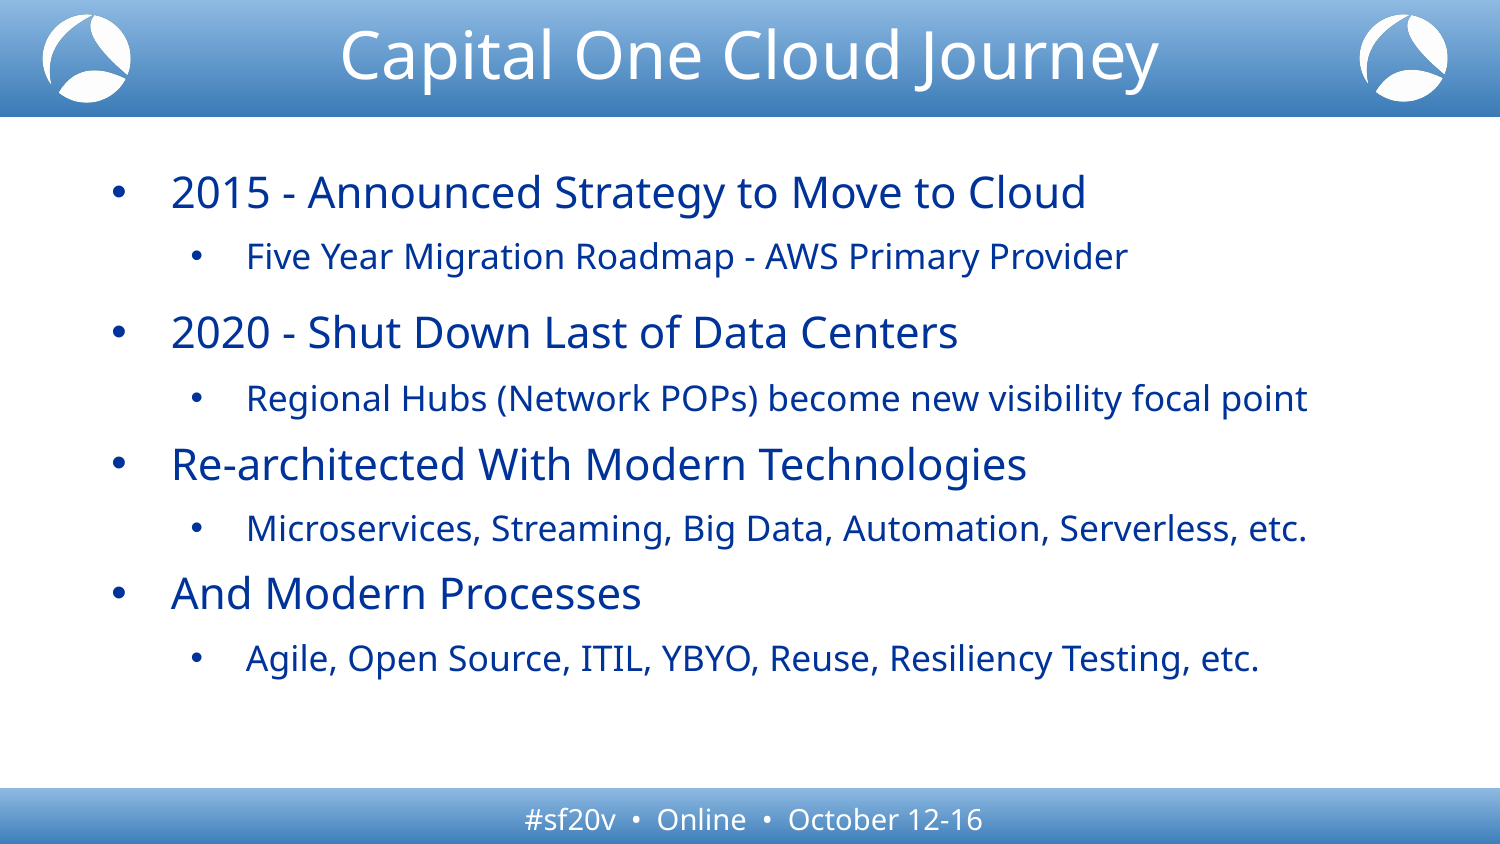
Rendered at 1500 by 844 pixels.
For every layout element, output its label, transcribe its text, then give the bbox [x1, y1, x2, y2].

picture [1359, 14, 1448, 102]
picture [42, 14, 131, 103]
title Capital One Cloud Journey [188, 0, 1312, 117]
list 2015 - Announced Strategy to Move to Cloud Five Year Migration Roadmap - AWS Primary Provider 2020 - Shut Down Last of Data Centers Regional Hubs (Network POPs) become new visibility focal point Re-architected With Modern Technologies Microservices, Streaming, Big Data, Automation, Serverless, etc. And Modern Processes Agile, Open Source, ITIL, YBYO, Reuse, Resiliency Testing, etc. [80, 149, 1428, 789]
